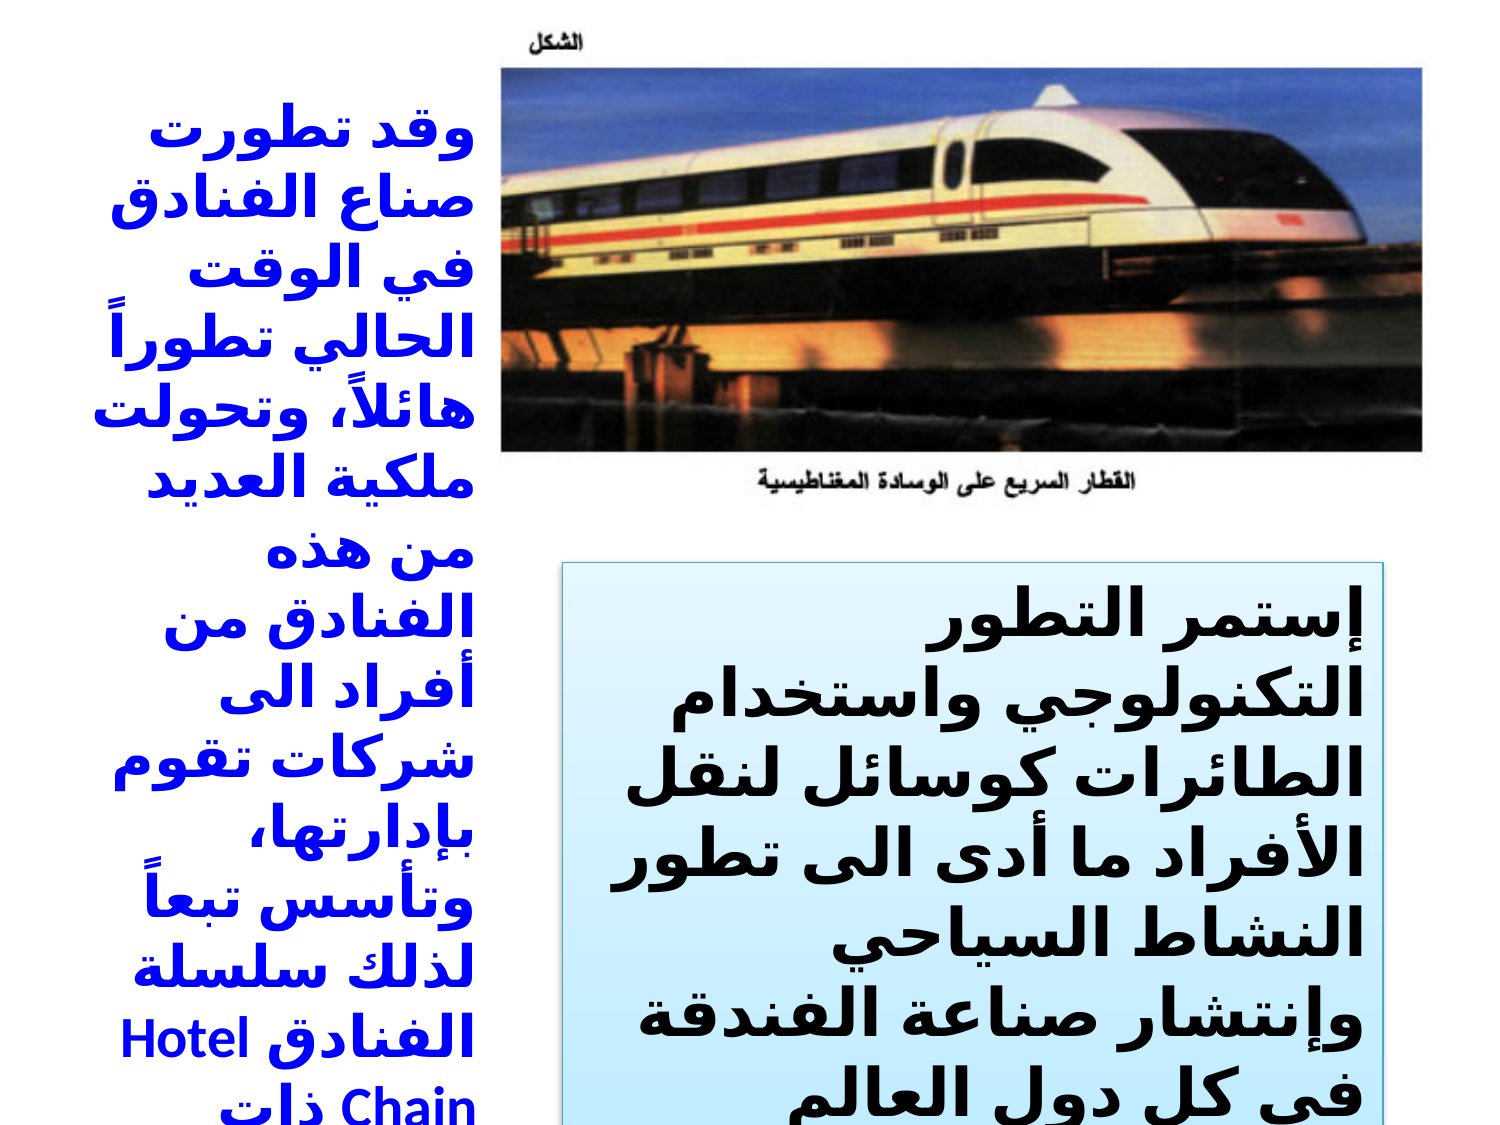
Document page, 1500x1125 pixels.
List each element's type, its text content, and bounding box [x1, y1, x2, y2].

text_box إستمر التطور التكنولوجي واستخدام الطائرات كوسائل لنقل الأفراد ما أدى الى تطور النشاط السياحي وإنتشار صناعة الفندقة في كل دول العالم [562, 562, 1384, 1125]
text_box وقد تطورت صناع الفنادق في الوقت الحالي تطوراً هائلاً، وتحولت ملكية العديد من هذه الفنادق من أفراد الى شركات تقوم بإدارتها، وتأسس تبعاً لذلك سلسلة الفنادق Hotel Chain ذات الشهرة العالمية، والتي تقدّم العديد من الخدمات المتنوعة والمتعددة لنزلائها. [46, 81, 493, 1125]
picture [456, 0, 1469, 516]
